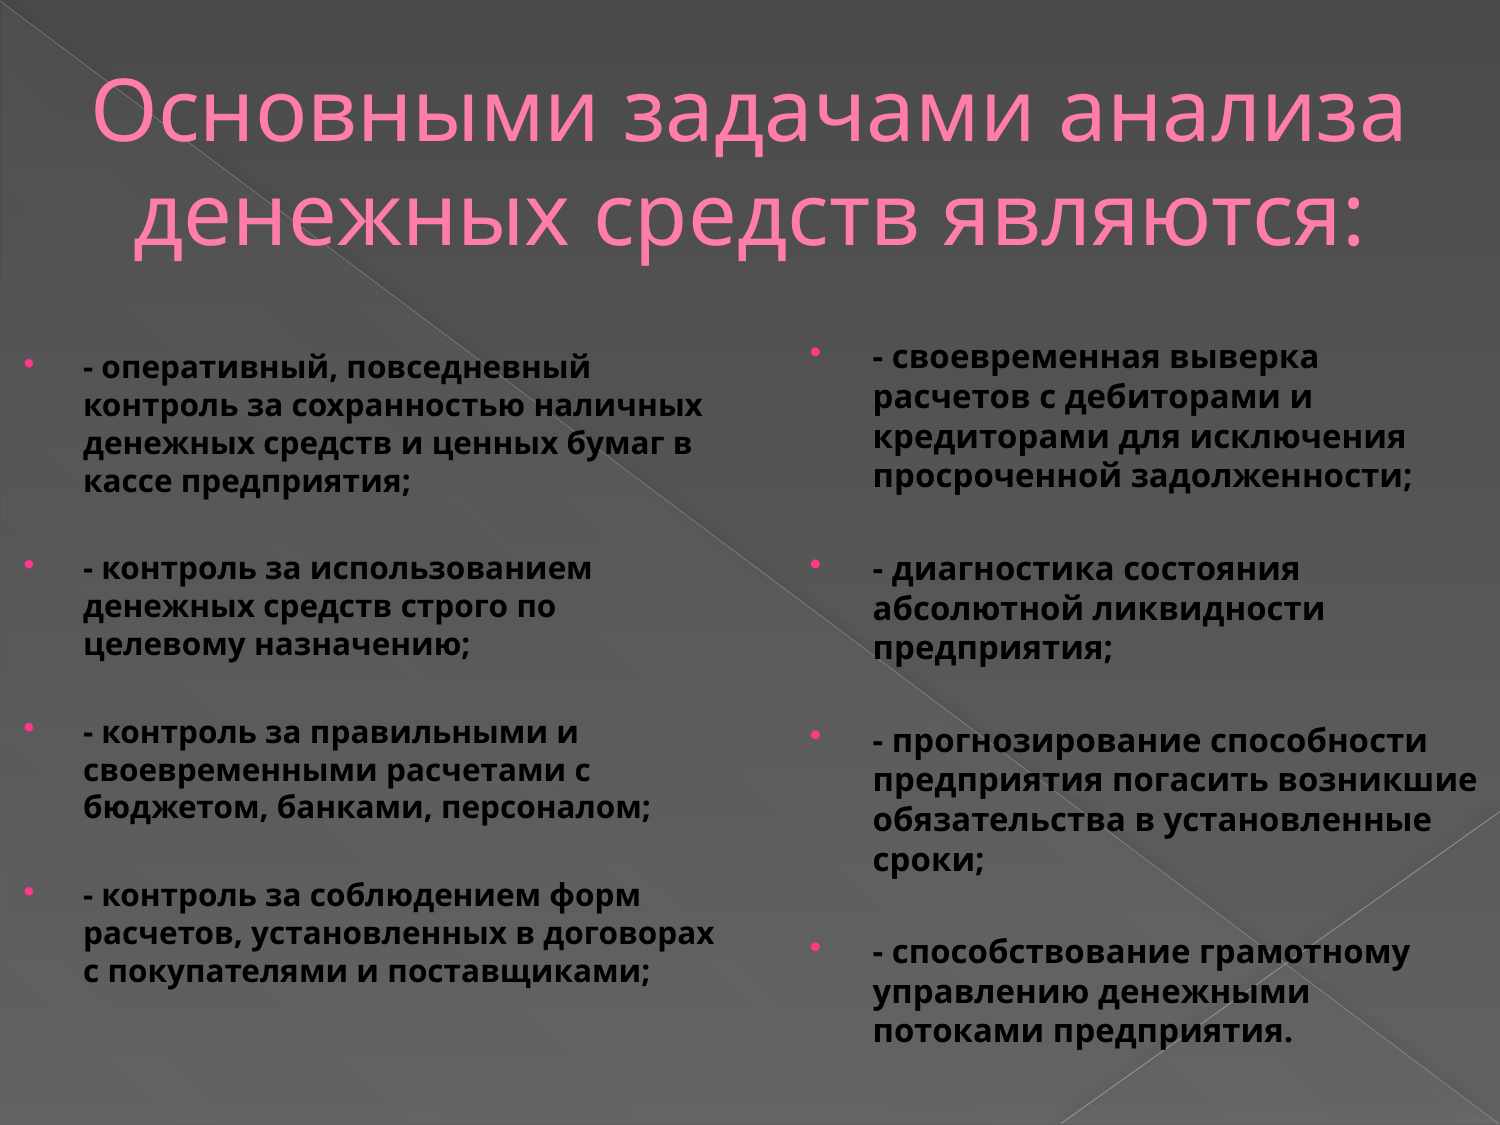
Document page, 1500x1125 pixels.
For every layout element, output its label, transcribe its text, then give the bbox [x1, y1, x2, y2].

list - своевременная выверка расчетов с дебиторами и кредиторами для исключения просроченной задолженности; - диагностика состояния абсолютной ликвидности предприятия; - прогнозирование способности предприятия погасить возникшие обязательства в установленные сроки; - способствование грамотному управлению денежными потоками предприятия. [785, 327, 1500, 1078]
title Основными задачами анализа денежных средств являются: [75, 43, 1425, 274]
list - оперативный, повседневный контроль за сохранностью наличных денежных средств и ценных бумаг в кассе предприятия; - контроль за использованием денежных средств строго по целевому назначению; - контроль за правильными и своевременными расчетами с бюджетом, банками, персоналом; - контроль за соблюдением форм расчетов, установленных в договорах с покупателями и поставщиками; [0, 339, 738, 1019]
